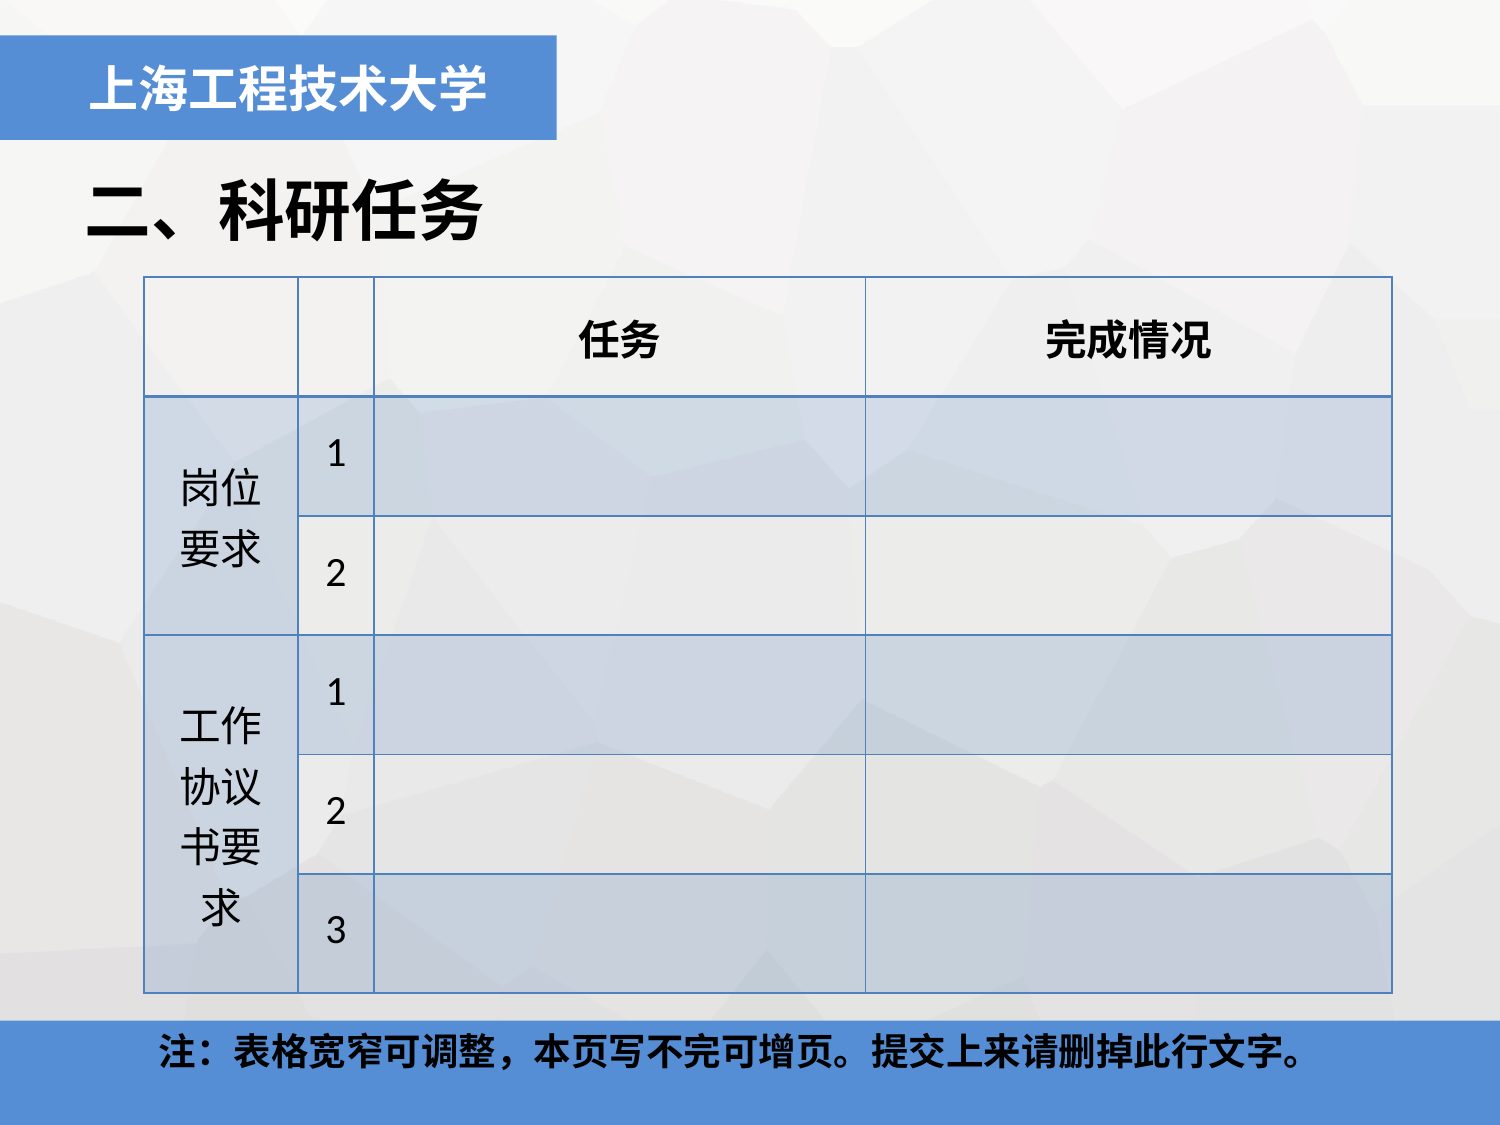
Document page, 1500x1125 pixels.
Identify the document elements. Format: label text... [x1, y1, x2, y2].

picture [0, 0, 1500, 1020]
table_cell 3 [299, 875, 373, 992]
table_cell [866, 875, 1391, 992]
table_cell 工作协议书要求 [145, 636, 297, 992]
table_cell [375, 755, 865, 873]
table_cell [866, 755, 1391, 873]
table_header 完成情况 [866, 278, 1391, 395]
table_cell [375, 517, 865, 634]
table_cell 2 [299, 517, 373, 634]
text_box 上海工程技术大学 [73, 49, 504, 125]
table_cell [375, 398, 865, 515]
text_box 二、科研任务 [70, 161, 587, 256]
table_cell [375, 875, 865, 992]
table_cell [866, 517, 1391, 634]
table_cell 1 [299, 636, 373, 754]
text_box [0, 35, 557, 140]
table_cell [866, 398, 1391, 515]
table_cell 1 [299, 398, 373, 515]
table_cell [375, 636, 865, 754]
table_header [145, 278, 297, 395]
table_cell 岗位要求 [145, 398, 297, 634]
text_box 注：表格宽窄可调整，本页写不完可增页。提交上来请删掉此行文字。 [144, 1020, 1318, 1081]
table_header [299, 278, 373, 395]
text_box [0, 1020, 1500, 1125]
table_cell [866, 636, 1391, 754]
table_header 任务 [375, 278, 865, 395]
table_cell 2 [299, 755, 373, 873]
